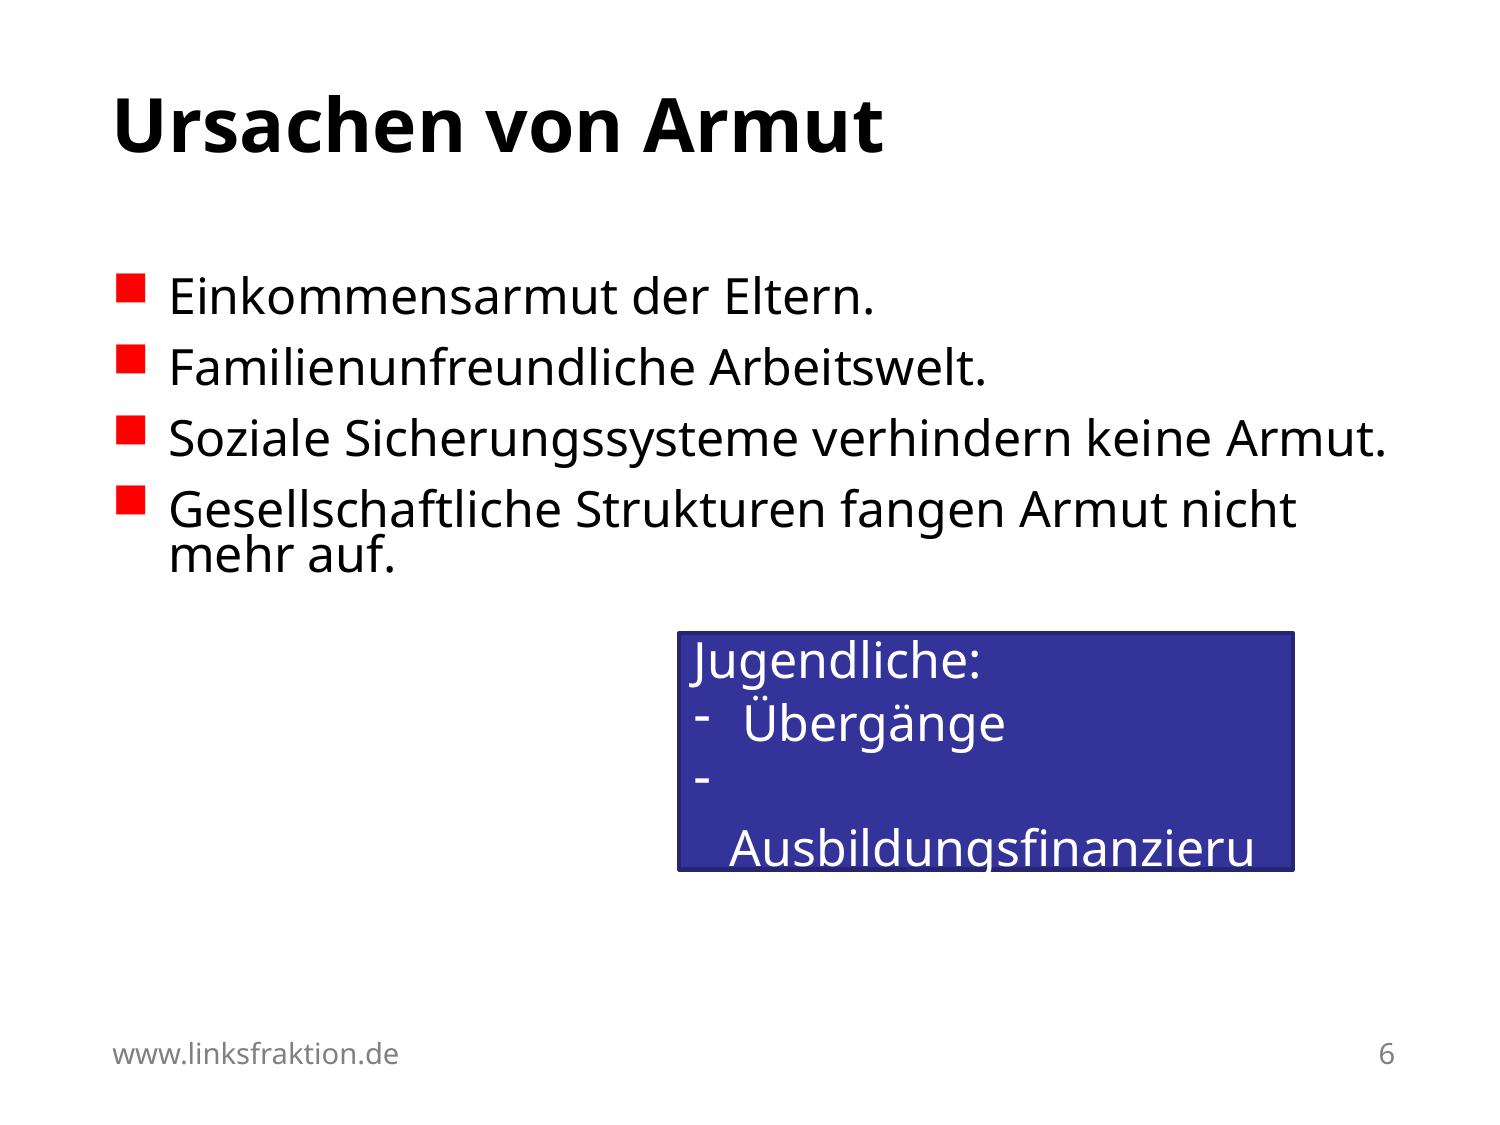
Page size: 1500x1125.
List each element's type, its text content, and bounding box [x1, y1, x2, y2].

list Einkommensarmut der Eltern. Familienunfreundliche Arbeitswelt. Soziale Sicherungssysteme verhindern keine Armut. Gesellschaftliche Strukturen fangen Armut nicht mehr auf. [111, 207, 1401, 912]
slide_number 6 [1045, 1015, 1396, 1095]
title Ursachen von Armut [111, 91, 1400, 207]
footer www.linksfraktion.de [111, 1015, 588, 1095]
text_box Sondersituation Jugendliche: Übergänge Ausbildungsfinanzierung [677, 631, 1295, 872]
